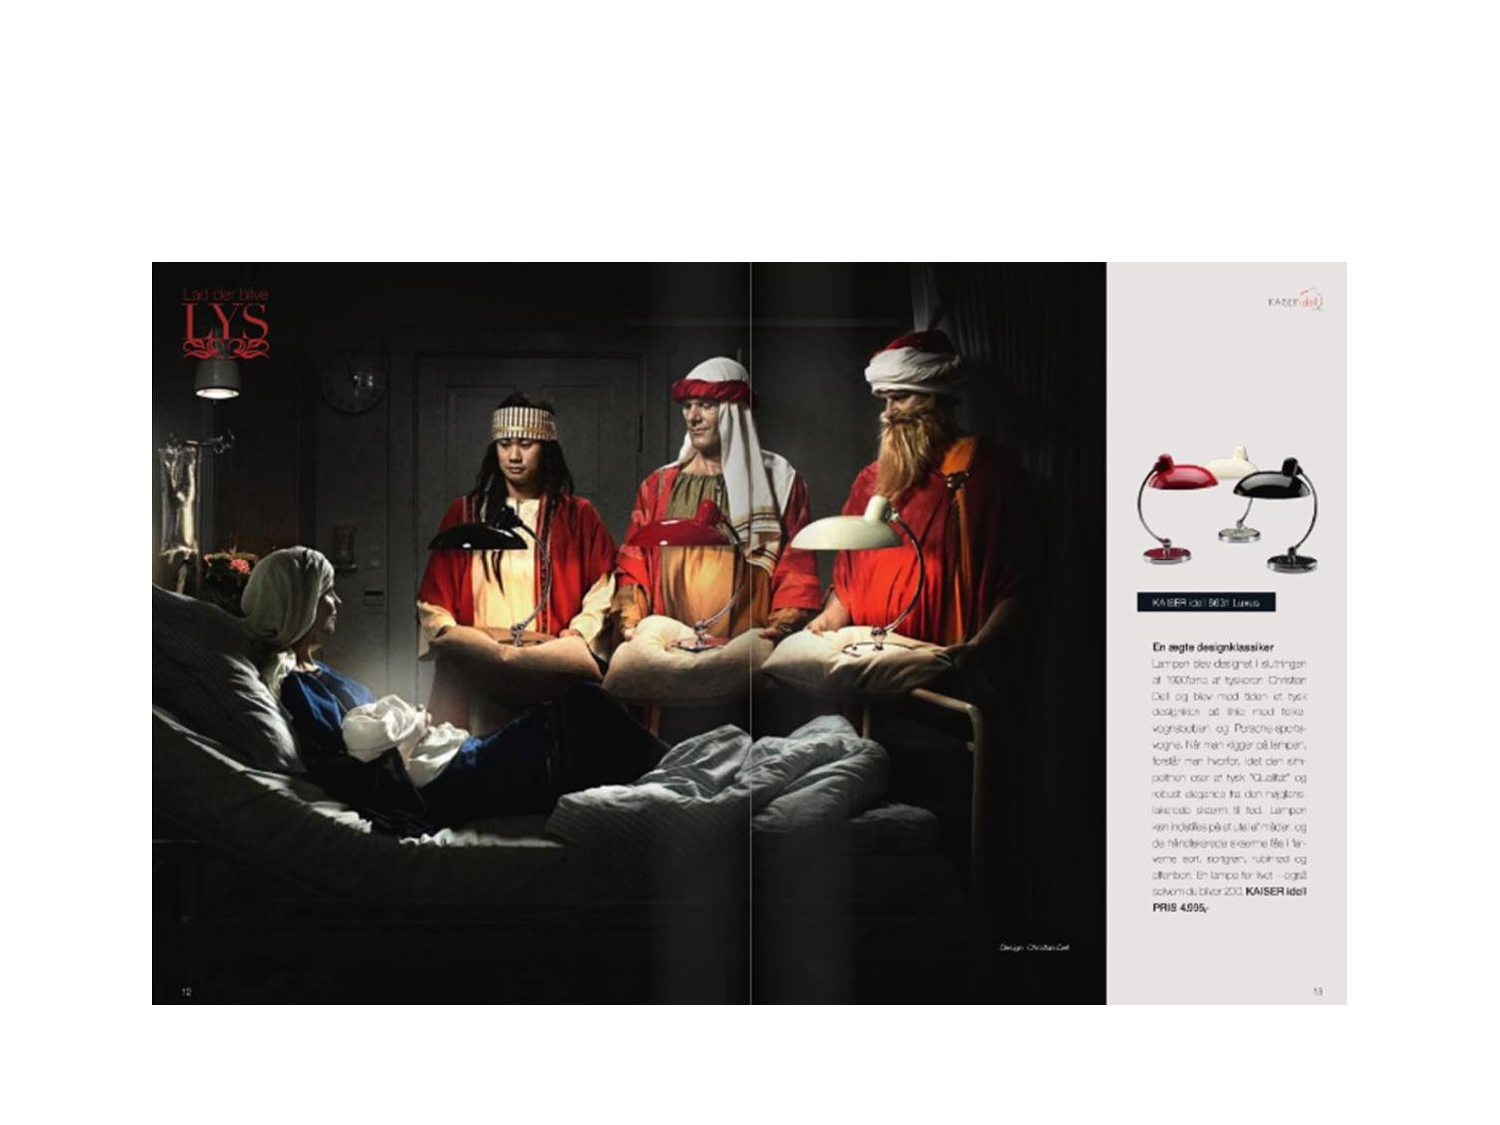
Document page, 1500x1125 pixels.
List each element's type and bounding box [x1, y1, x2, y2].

list [74, 262, 1426, 1006]
